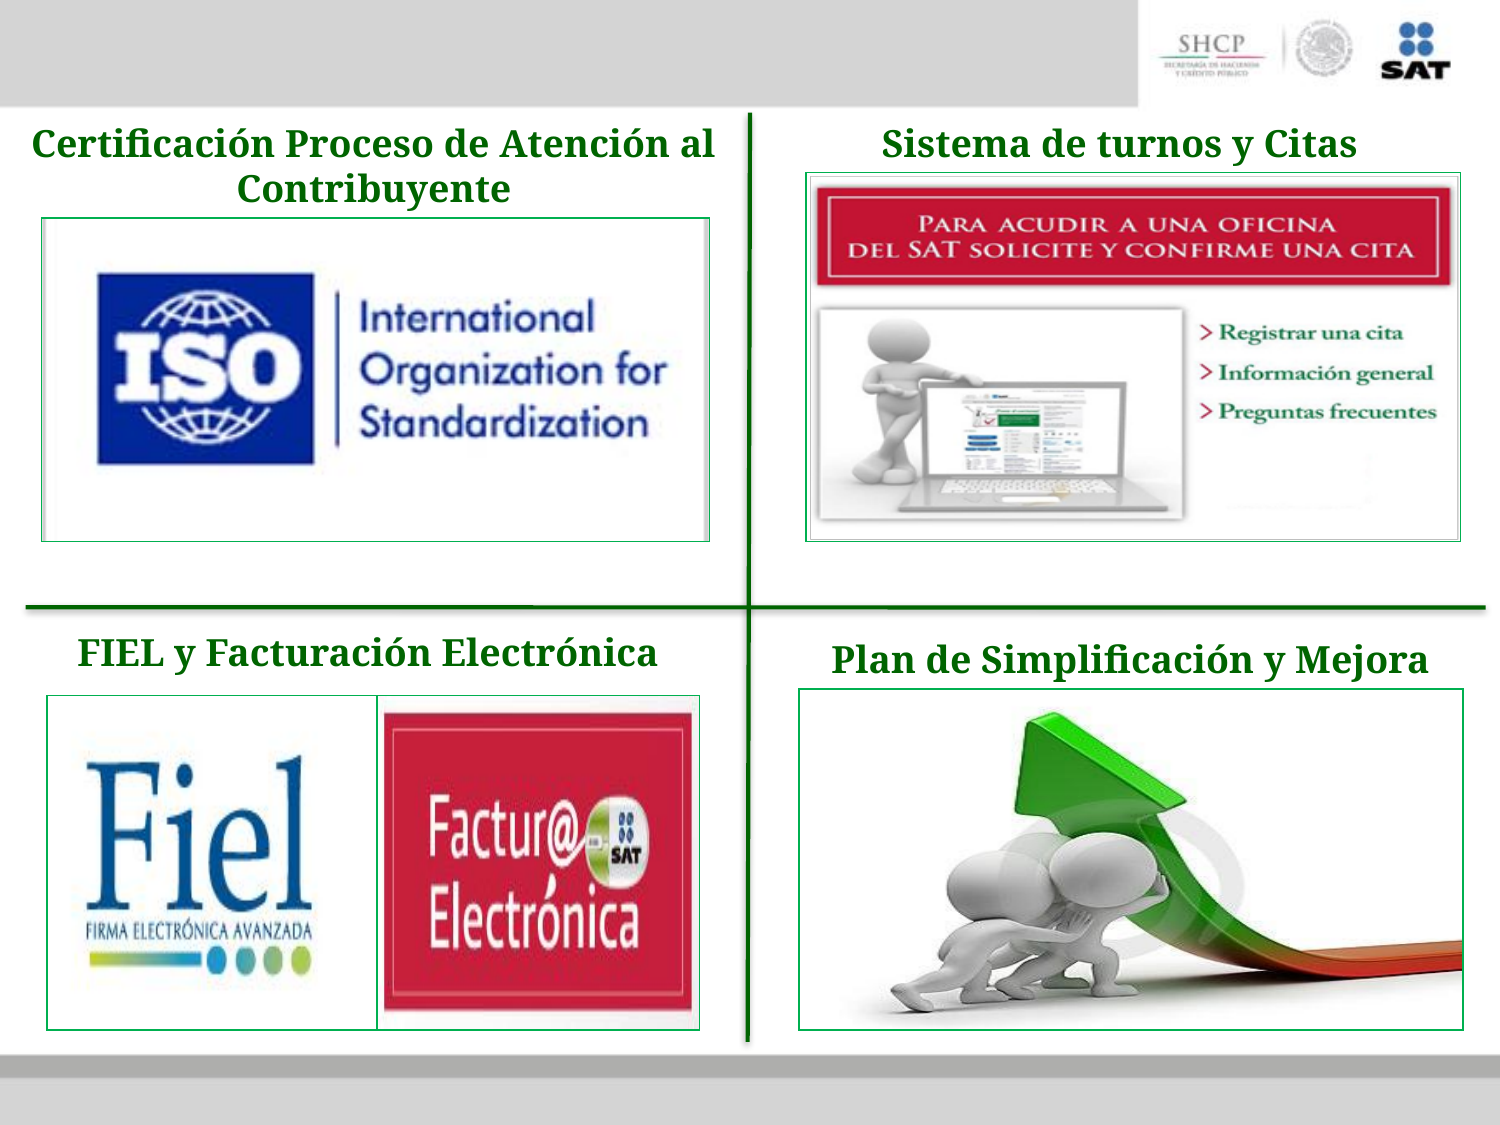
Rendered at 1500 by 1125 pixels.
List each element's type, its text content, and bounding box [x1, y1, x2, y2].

picture [42, 218, 709, 541]
picture [0, 0, 1500, 1125]
text_box Certificación Proceso de Atención al Contribuyente [0, 112, 745, 218]
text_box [47, 696, 699, 1030]
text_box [747, 615, 751, 1043]
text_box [747, 112, 751, 605]
text_box Plan de Simplificación y Mejora [797, 628, 1464, 689]
text_box Sistema de turnos y Citas [806, 112, 1434, 172]
text_box FIEL y Facturación Electrónica [47, 622, 699, 682]
